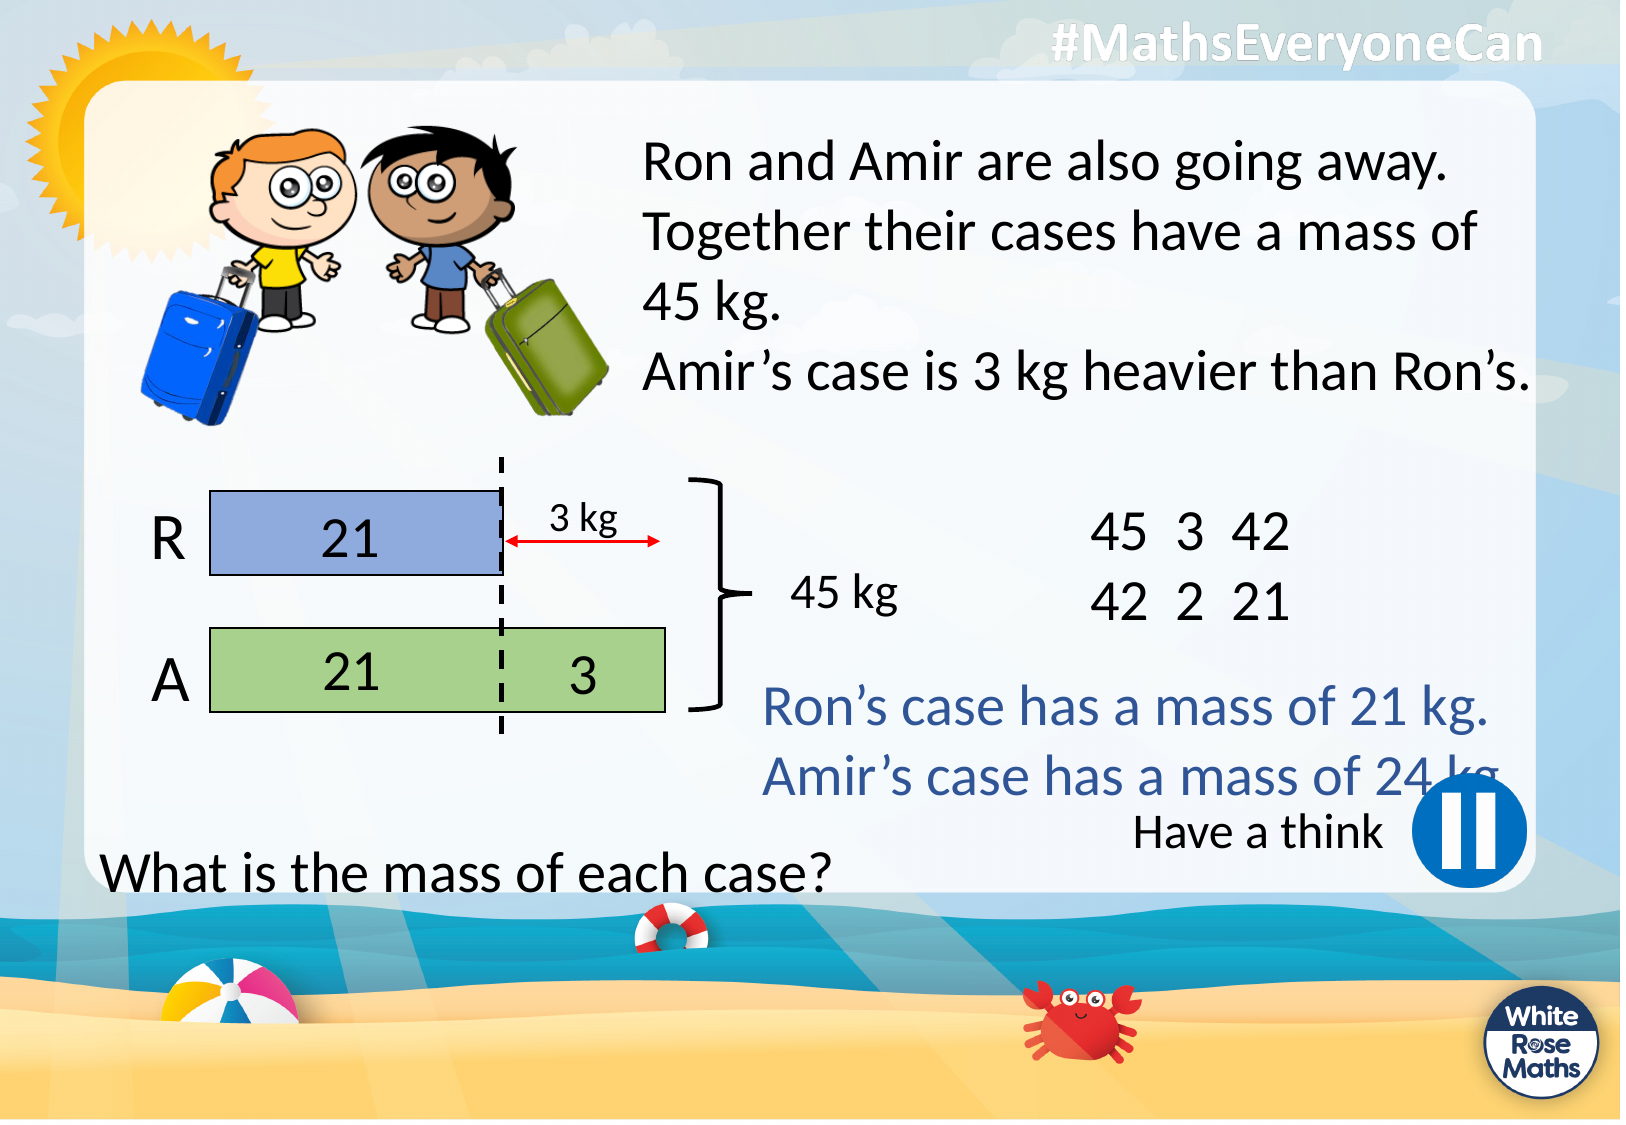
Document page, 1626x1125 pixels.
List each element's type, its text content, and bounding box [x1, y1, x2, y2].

text_box What is the mass of each case? [84, 826, 1350, 982]
text_box 21 [502, 624, 599, 710]
text_box 21 [306, 491, 501, 577]
text_box Ron and Amir are also going away. Together their cases have a mass of 45 kg. Amir’s case is 3 kg heavier than Ron’s. [627, 114, 1552, 410]
text_box Ron’s case has a mass of 21 kg. Amir’s case has a mass of 24 kg. [748, 659, 1625, 885]
text_box Have a think [1013, 791, 1412, 866]
text_box [257, 627, 501, 713]
text_box R [135, 485, 256, 580]
text_box 3 kg [597, 543, 643, 548]
text_box [688, 479, 753, 628]
text_box 45 kg [775, 551, 956, 626]
text_box 21 [307, 624, 501, 710]
text_box 3 kg [533, 482, 643, 540]
text_box 3 [553, 628, 845, 714]
text_box [256, 490, 499, 576]
text_box 21 [502, 491, 597, 577]
text_box A [137, 627, 257, 722]
picture [0, 0, 1626, 1125]
